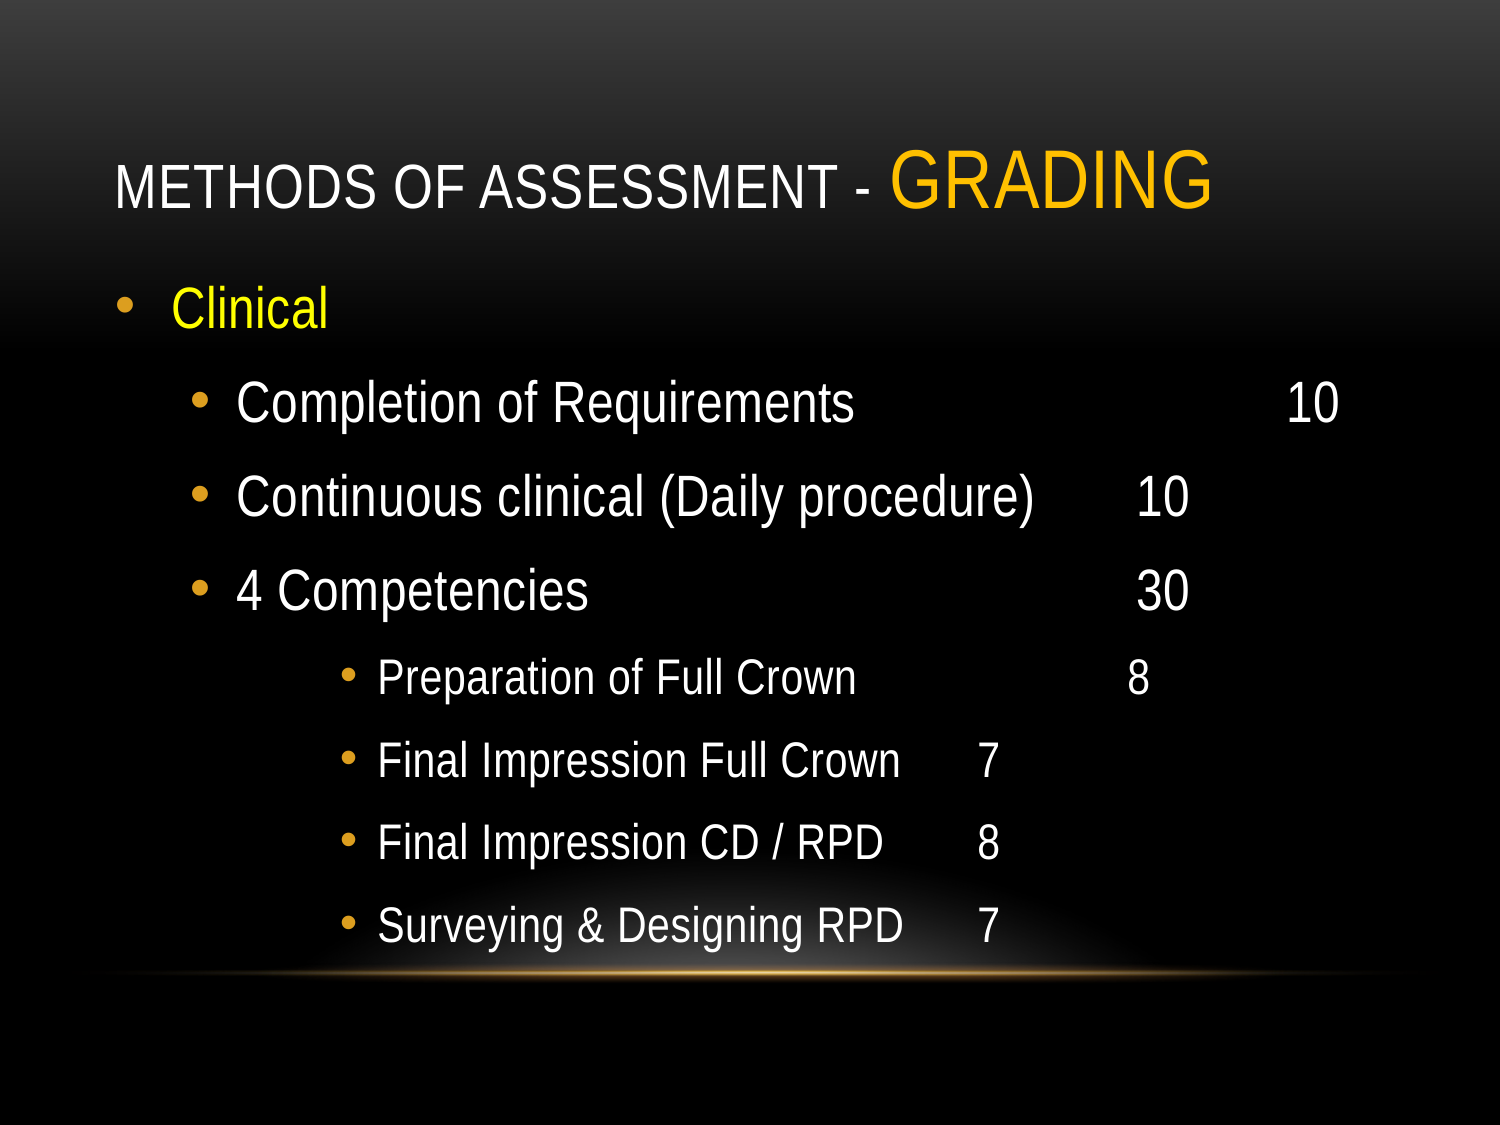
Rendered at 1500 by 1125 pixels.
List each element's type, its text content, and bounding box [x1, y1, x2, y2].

title Methods of Assessment - Grading [99, 45, 1400, 233]
list Clinical Completion of Requirements 10 Continuous clinical (Daily procedure) 10 4 Competencies 30 Preparation of Full Crown 8 Final Impression Full Crown 7 Final Impression CD / RPD 8 Surveying & Designing RPD 7 [99, 262, 1400, 1025]
picture [0, 0, 1500, 1125]
